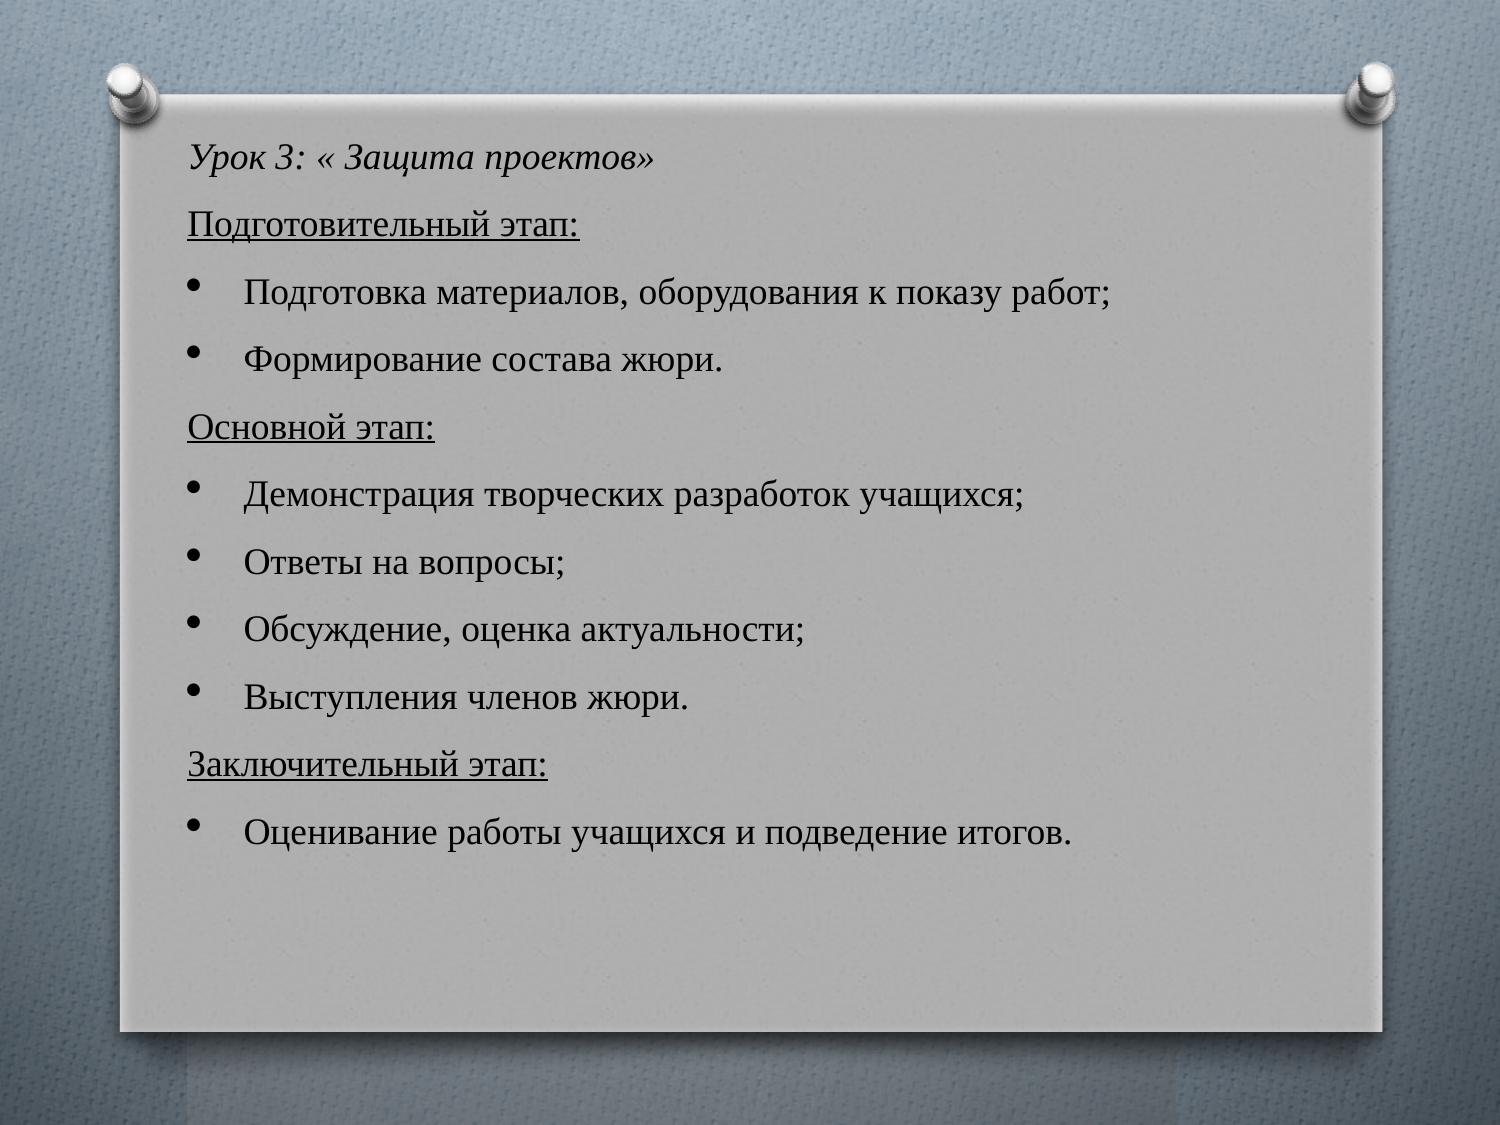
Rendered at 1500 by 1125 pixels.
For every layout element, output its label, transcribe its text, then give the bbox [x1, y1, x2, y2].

picture [1317, 35, 1439, 155]
text_box Урок 3: « Защита проектов» Подготовительный этап: Подготовка материалов, оборудования к показу работ; Формирование состава жюри. Основной этап: Демонстрация творческих разработок учащихся; Ответы на вопросы; Обсуждение, оценка актуальности; Выступления членов жюри. Заключительный этап: Оценивание работы учащихся и подведение итогов. [172, 101, 1354, 860]
picture [75, 29, 198, 153]
